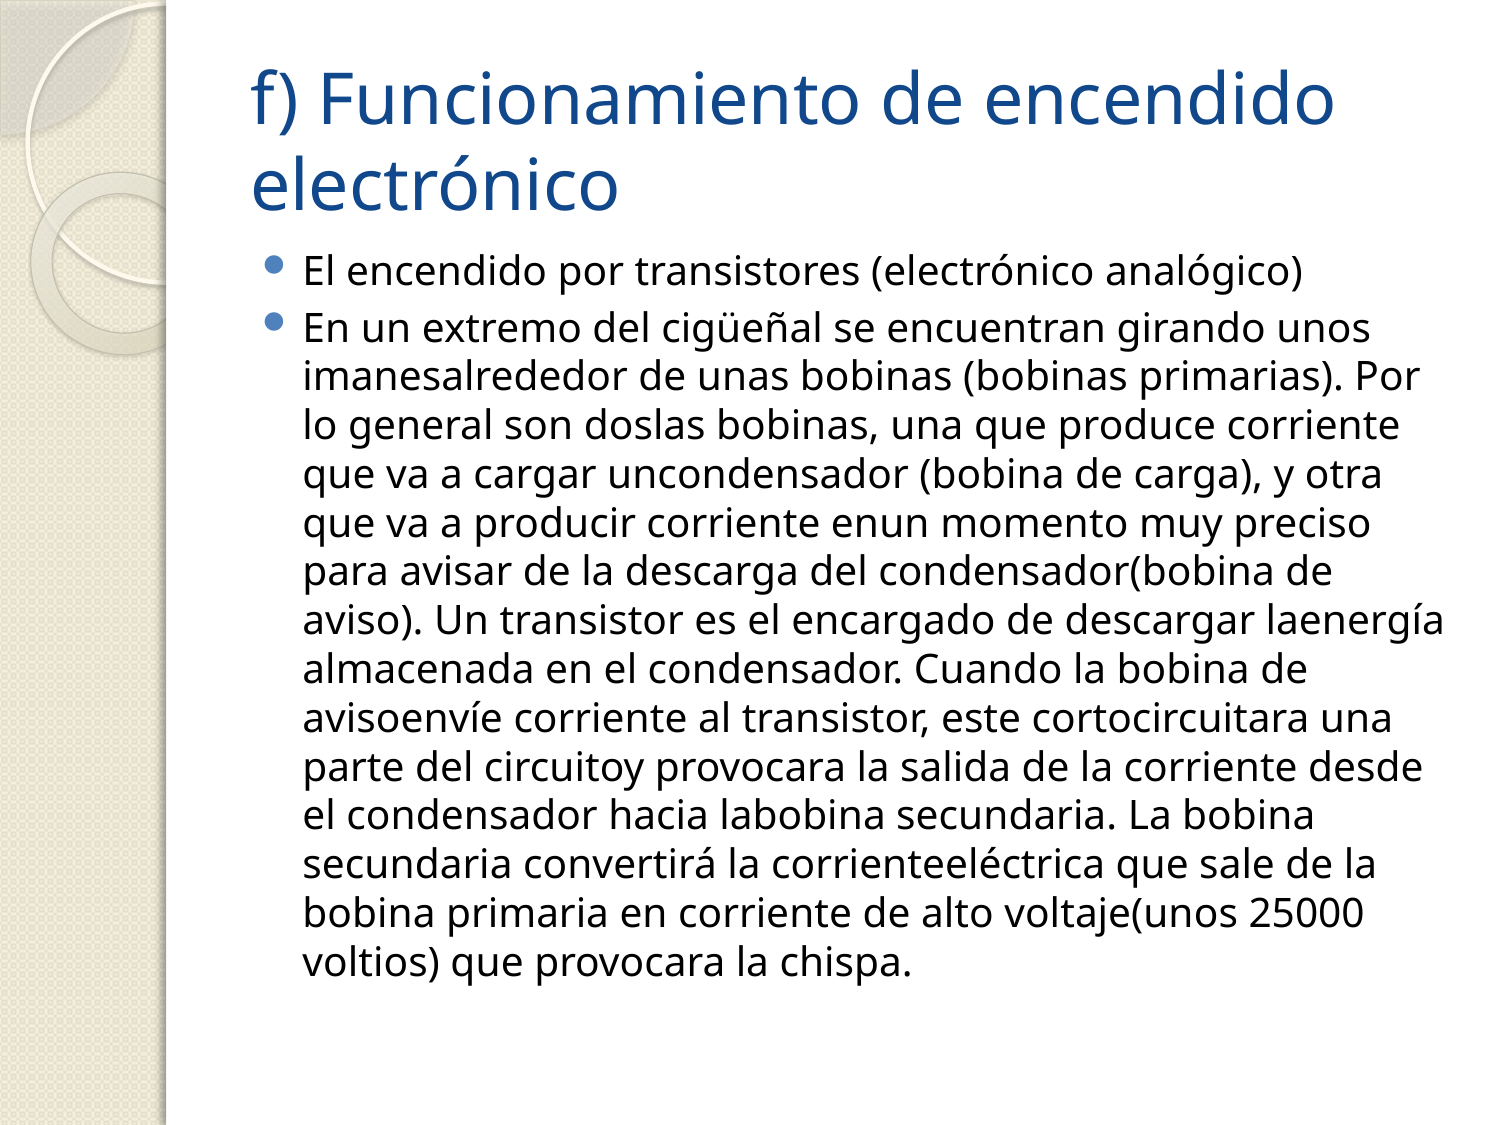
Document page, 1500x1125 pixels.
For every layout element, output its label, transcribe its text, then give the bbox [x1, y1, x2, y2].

title f) Funcionamiento de encendido electrónico [235, 45, 1466, 233]
list El encendido por transistores (electrónico analógico) En un extremo del cigüeñal se encuentran girando unos imanesalrededor de unas bobinas (bobinas primarias). Por lo general son doslas bobinas, una que produce corriente que va a cargar uncondensador (bobina de carga), y otra que va a producir corriente enun momento muy preciso para avisar de la descarga del condensador(bobina de aviso). Un transistor es el encargado de descargar laenergía almacenada en el condensador. Cuando la bobina de avisoenvíe corriente al transistor, este cortocircuitara una parte del circuitoy provocara la salida de la corriente desde el condensador hacia labobina secundaria. La bobina secundaria convertirá la corrienteeléctrica que sale de la bobina primaria en corriente de alto voltaje(unos 25000 voltios) que provocara la chispa. [235, 237, 1466, 1025]
